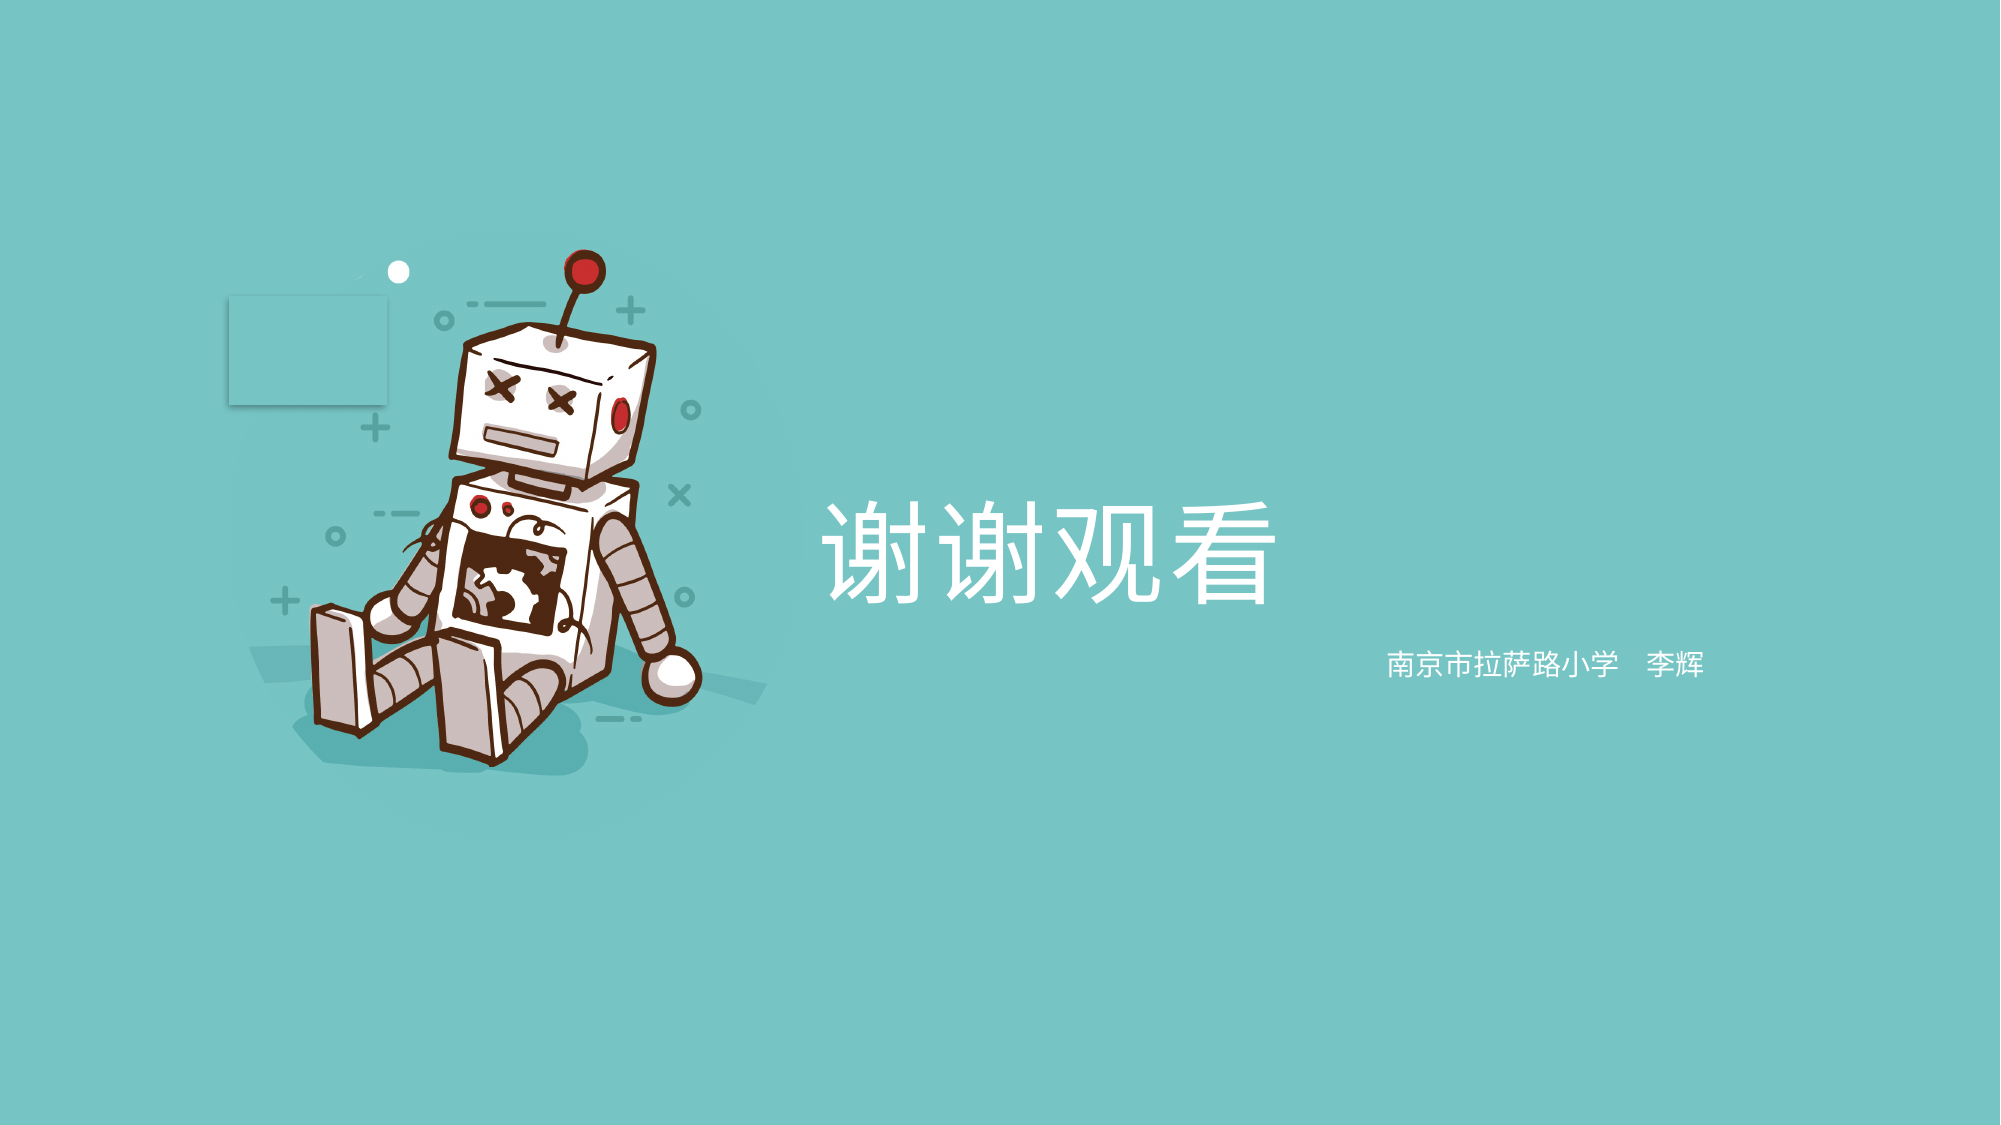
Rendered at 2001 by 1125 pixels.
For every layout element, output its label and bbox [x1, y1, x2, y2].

text_box [228, 227, 804, 842]
text_box [802, 475, 1720, 690]
